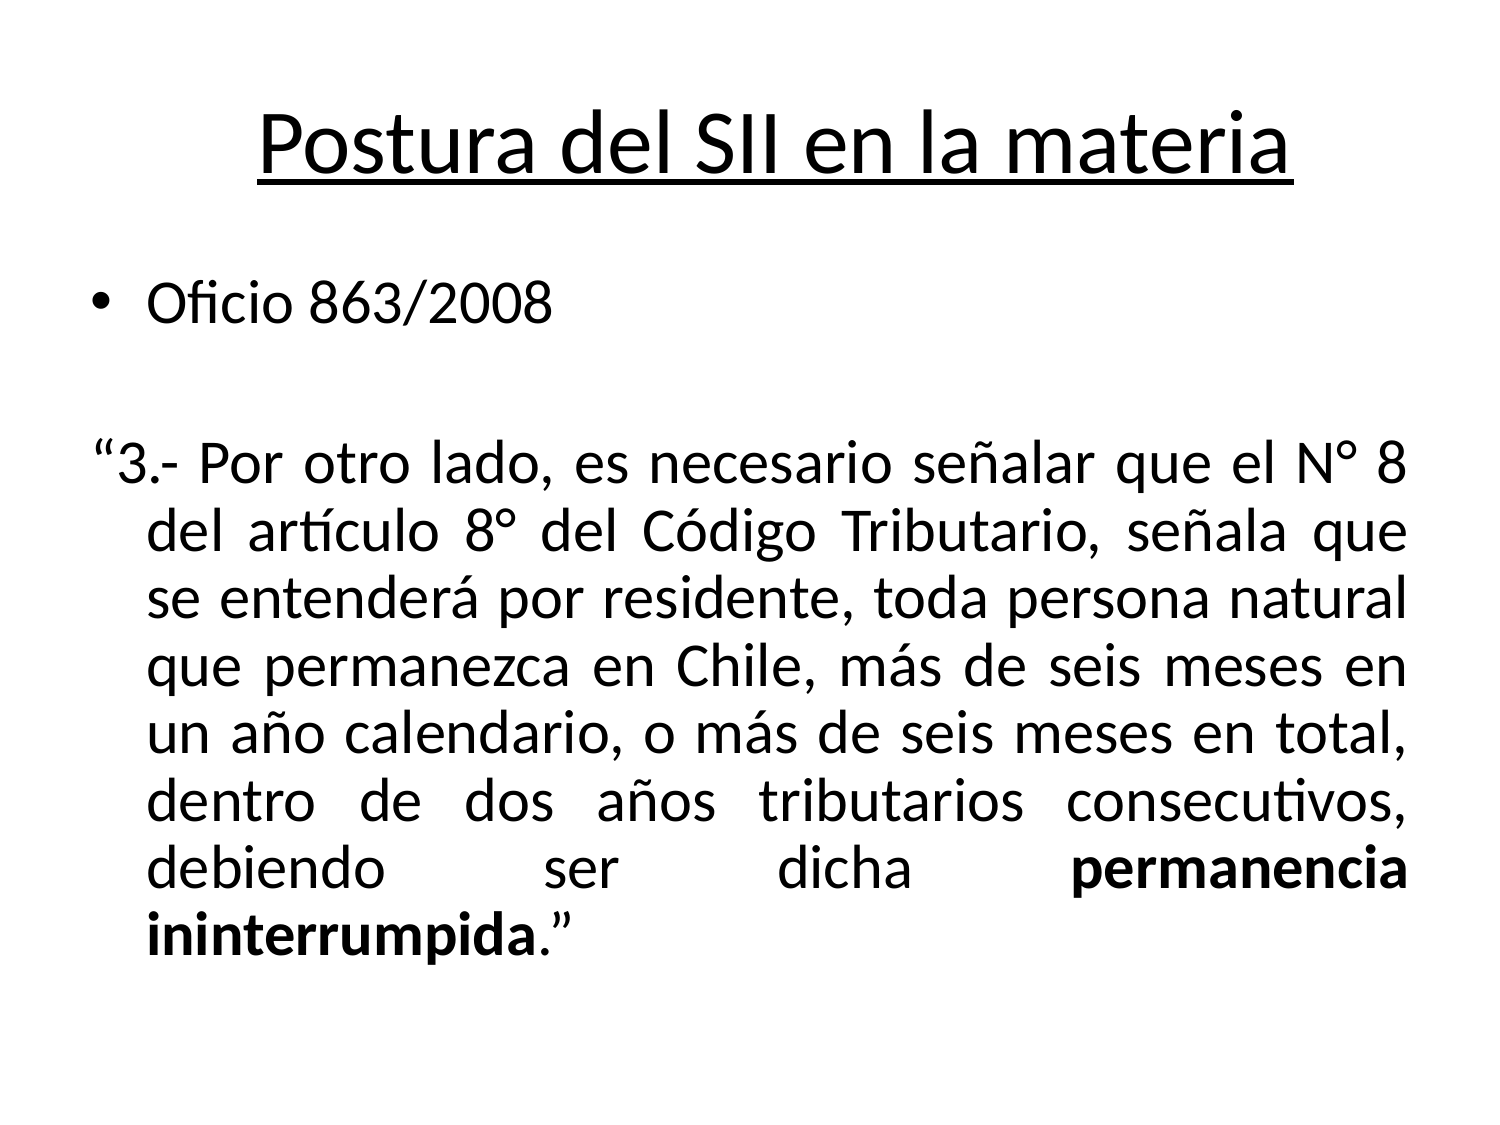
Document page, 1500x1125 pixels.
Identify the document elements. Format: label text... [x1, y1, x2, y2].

title Postura del SII en la materia [100, 42, 1451, 231]
list Oficio 863/2008 “3.- Por otro lado, es necesario señalar que el N° 8 del artículo 8° del Código Tributario, señala que se entenderá por residente, toda persona natural que permanezca en Chile, más de seis meses en un año calendario, o más de seis meses en total, dentro de dos años tributarios consecutivos, debiendo ser dicha permanencia ininterrumpida.” [74, 262, 1426, 1006]
